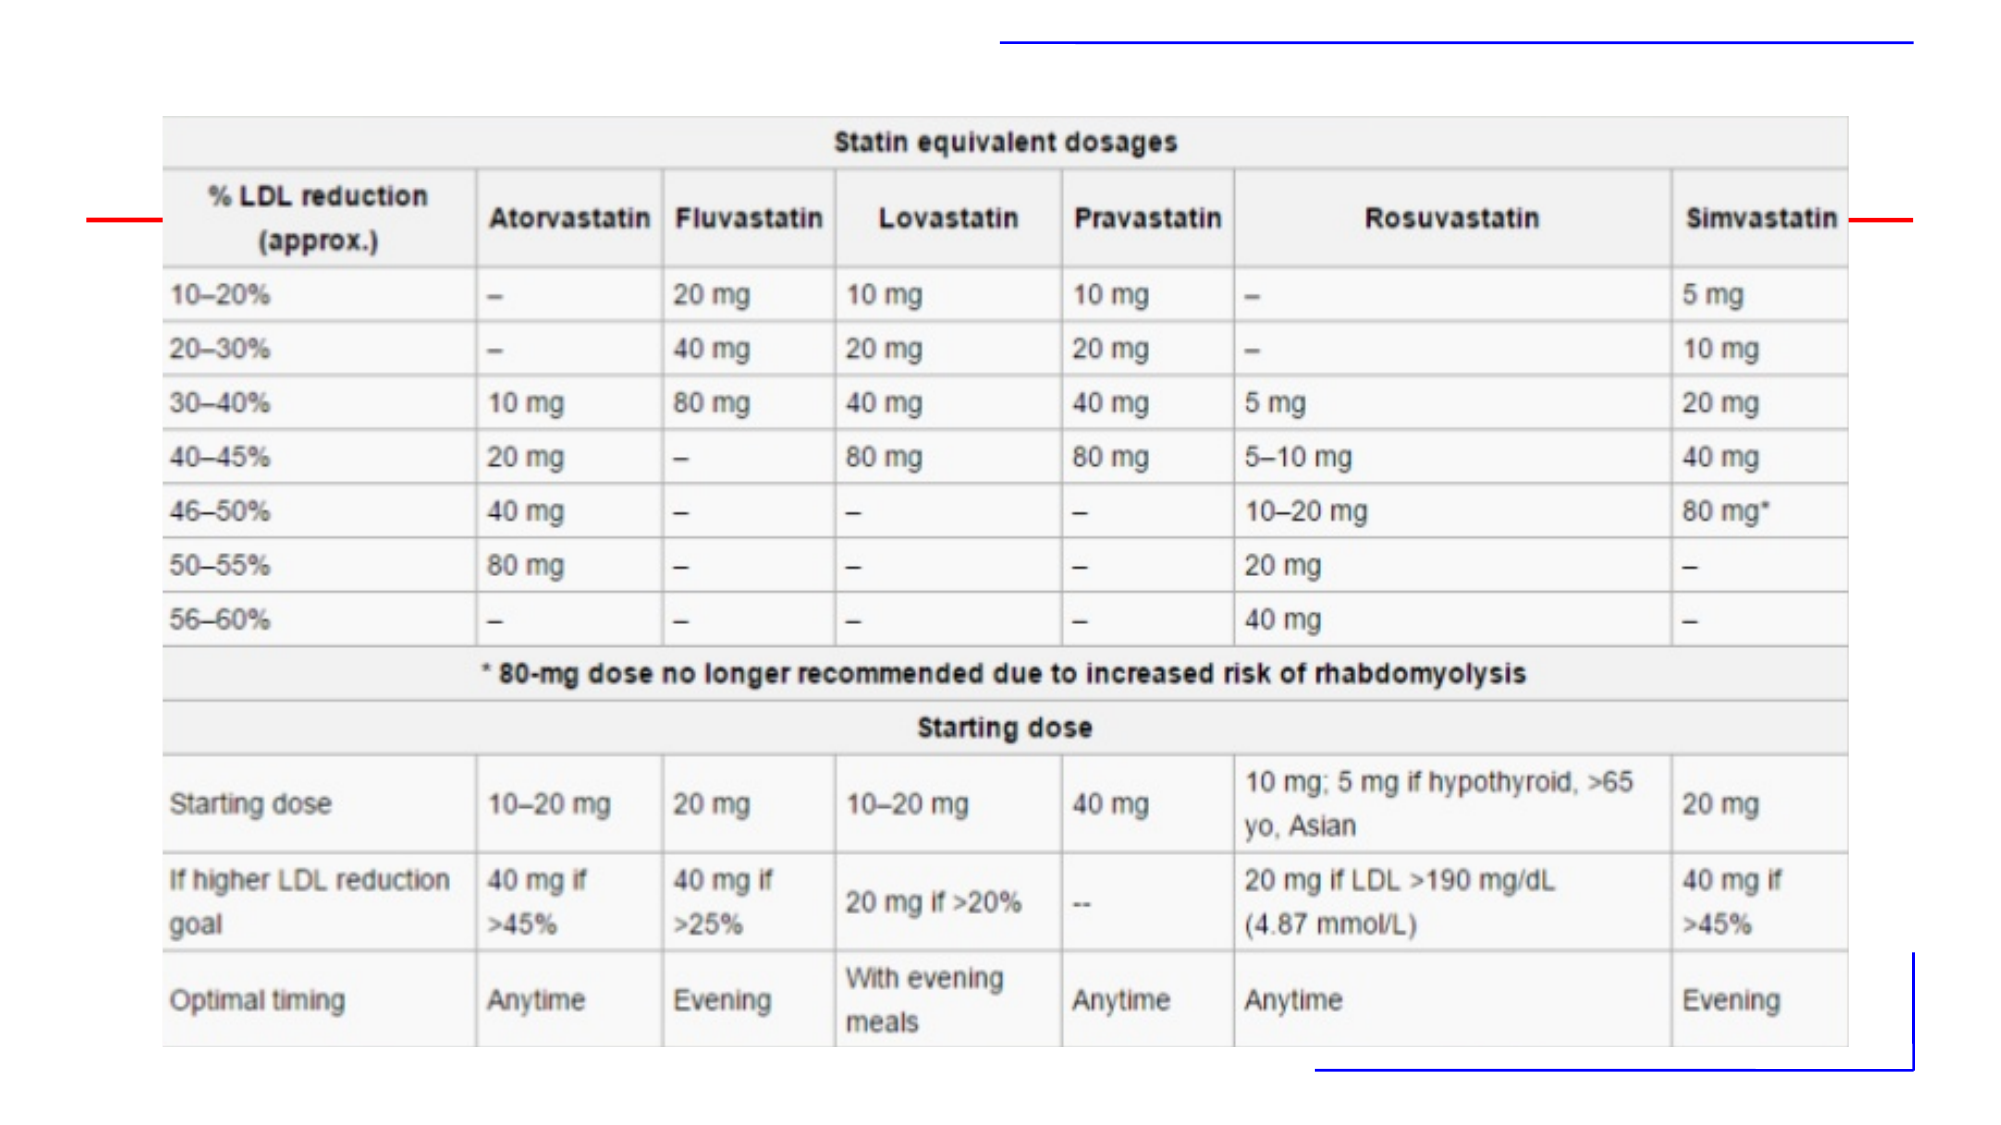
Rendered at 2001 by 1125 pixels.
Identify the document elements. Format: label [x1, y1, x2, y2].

picture [162, 115, 1849, 1048]
